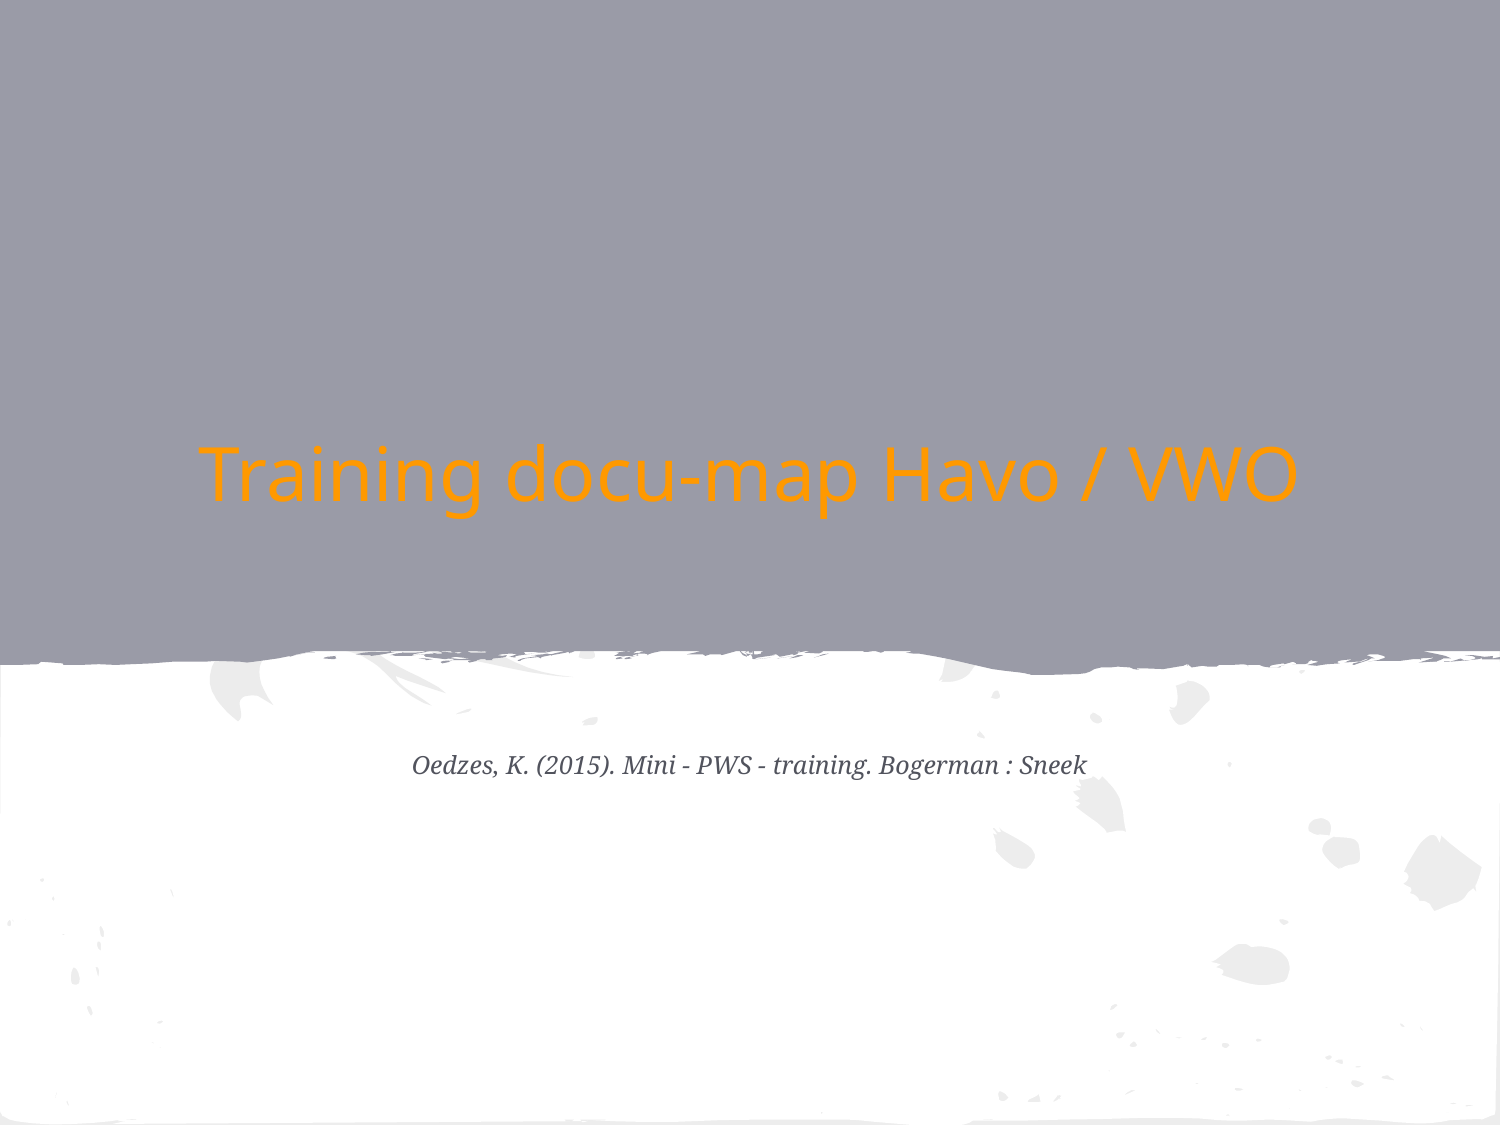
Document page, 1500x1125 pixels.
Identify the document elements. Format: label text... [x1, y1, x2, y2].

title Training docu-map Havo / VWO [112, 380, 1388, 652]
subtitle Oedzes, K. (2015). Mini - PWS - training. Bogerman : Sneek [112, 675, 1388, 820]
